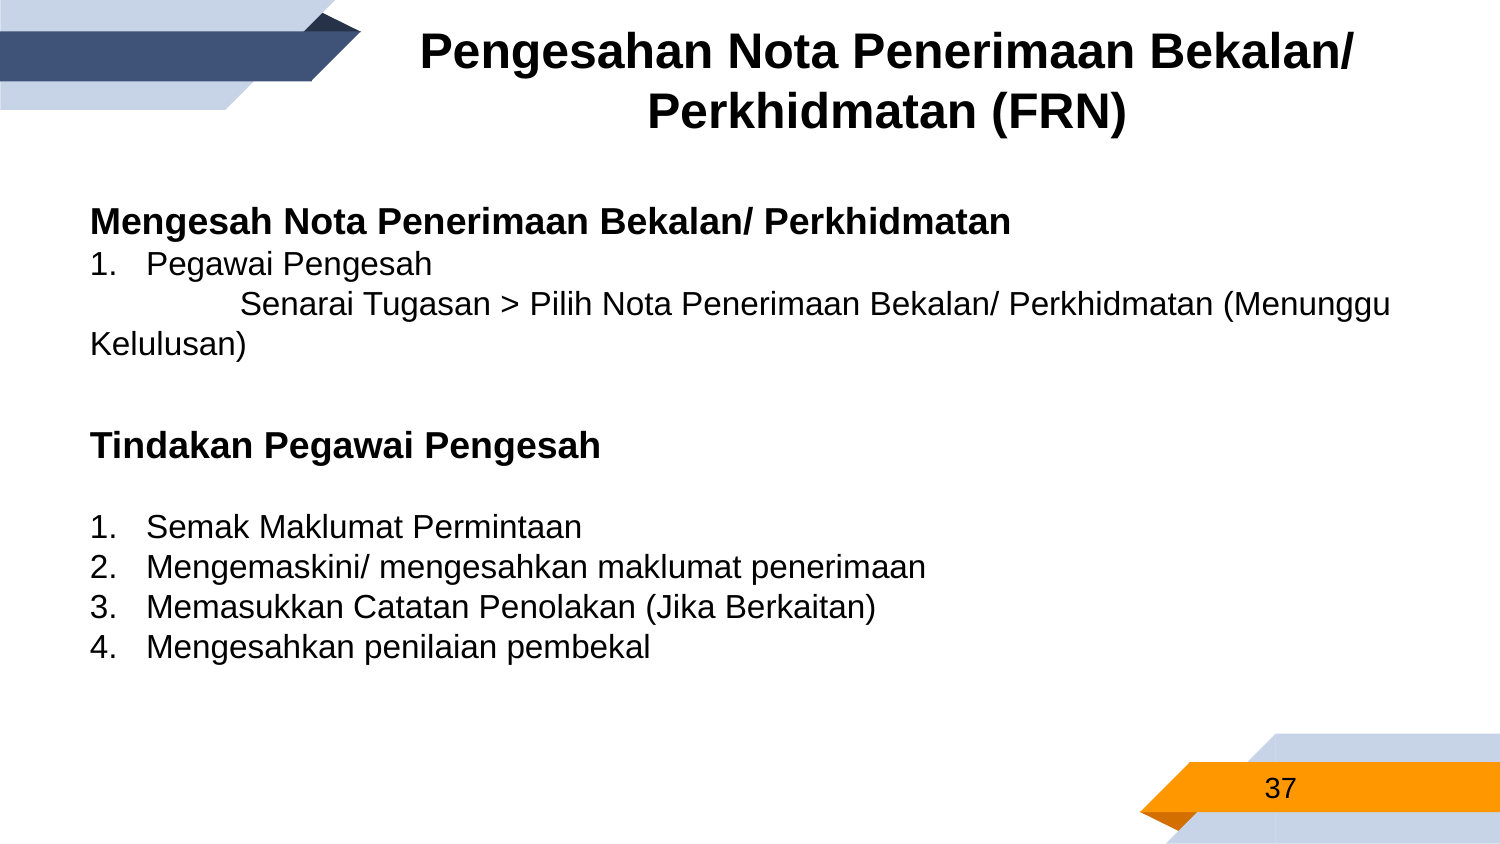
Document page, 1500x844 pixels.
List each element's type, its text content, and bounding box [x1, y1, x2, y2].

text_box Pengesahan Nota Penerimaan Bekalan/ Perkhidmatan (FRN) [323, 45, 1452, 111]
text_box Tindakan Pegawai Pengesah Semak Maklumat Permintaan Mengemaskini/ mengesahkan maklumat penerimaan Memasukkan Catatan Penolakan (Jika Berkaitan) Mengesahkan penilaian pembekal [75, 413, 1450, 753]
text_box Mengesah Nota Penerimaan Bekalan/ Perkhidmatan Pegawai Pengesah Senarai Tugasan > Pilih Nota Penerimaan Bekalan/ Perkhidmatan (Menunggu Kelulusan) [75, 190, 1450, 410]
slide_number 37 [1249, 760, 1494, 813]
